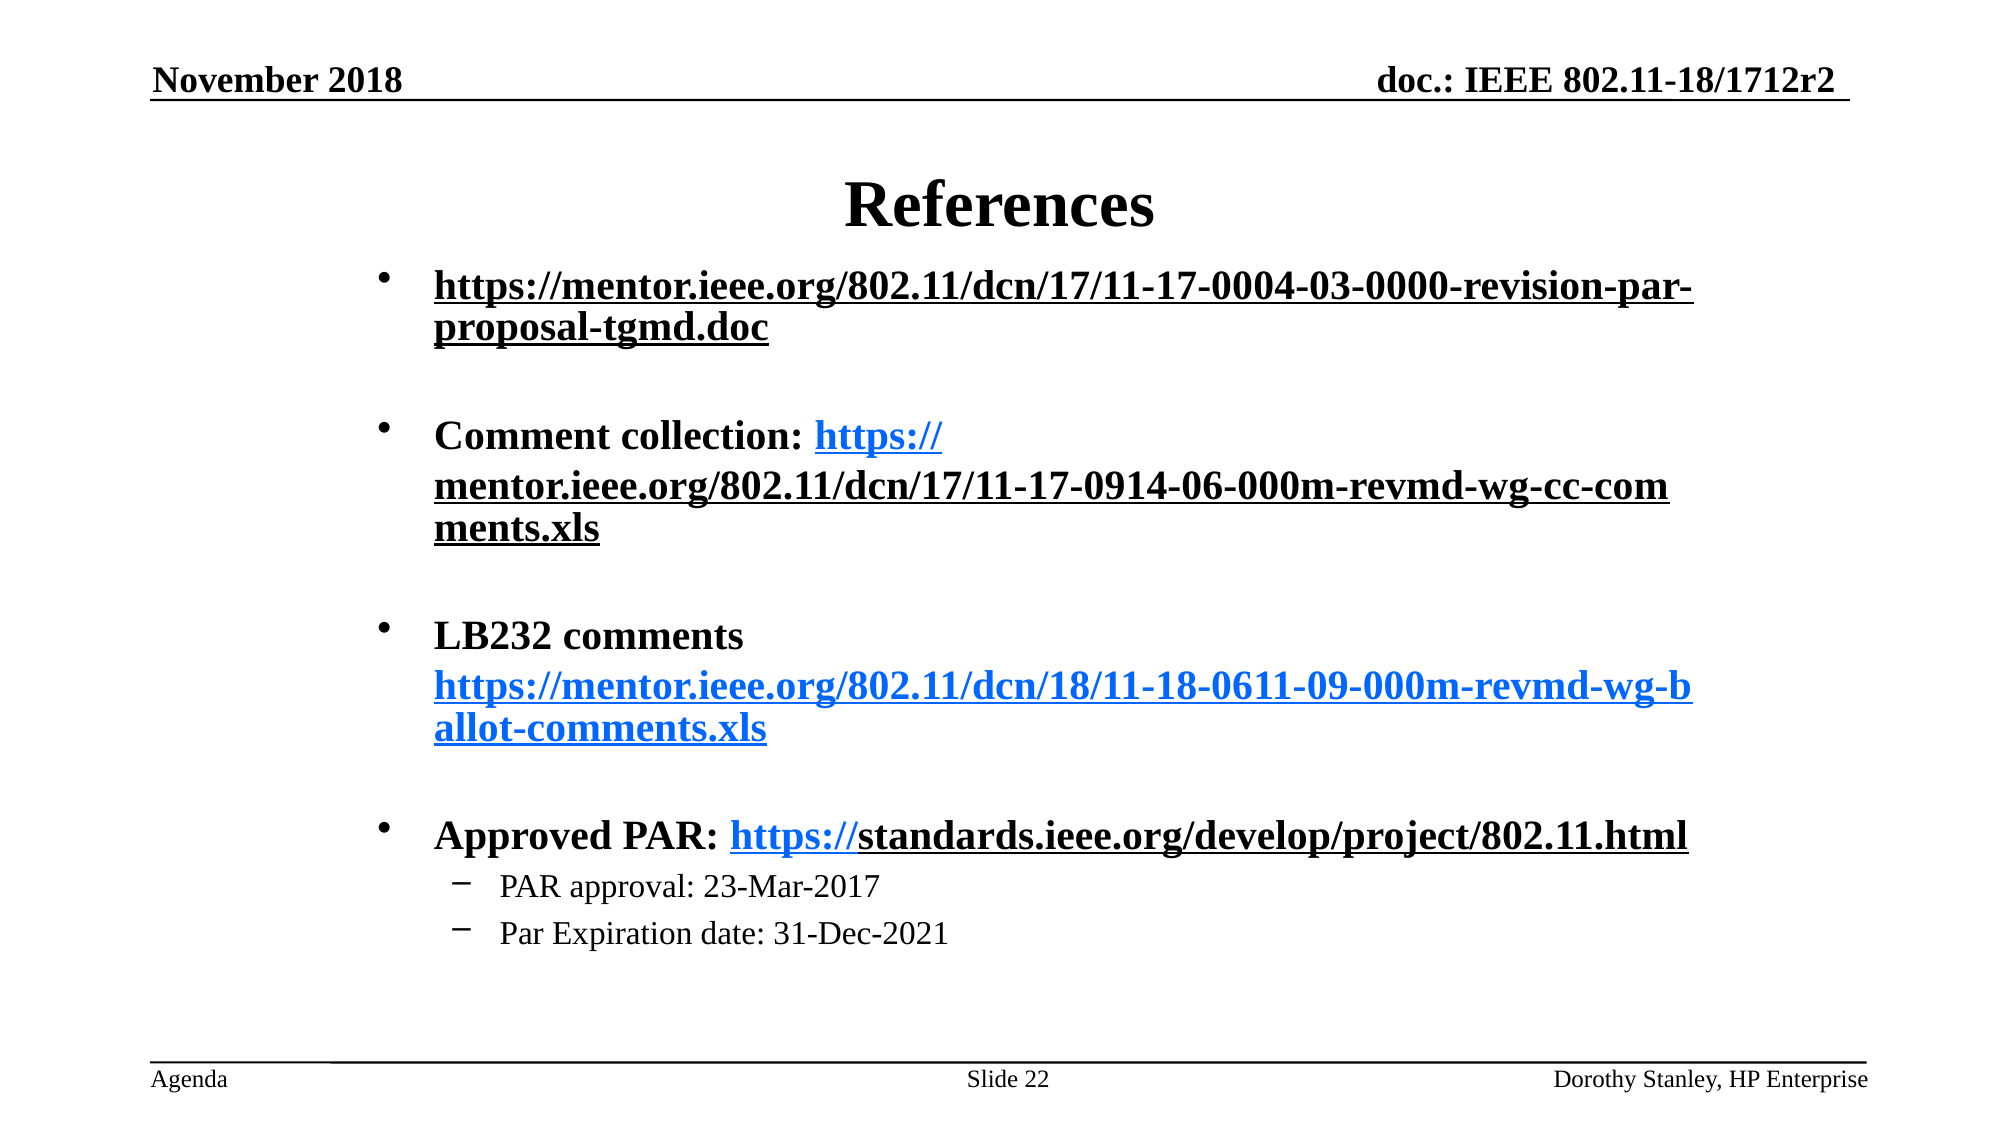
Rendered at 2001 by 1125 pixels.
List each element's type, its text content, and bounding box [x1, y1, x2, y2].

title References [150, 112, 1850, 288]
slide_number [152, 54, 567, 100]
list https://mentor.ieee.org/802.11/dcn/17/11-17-0004-03-0000-revision-par-proposal-tgmd.doc Comment collection: https://mentor.ieee.org/802.11/dcn/17/11-17-0914-06-000m-revmd-wg-cc-comments.xls LB232 comments https://mentor.ieee.org/802.11/dcn/18/11-18-0611-09-000m-revmd-wg-ballot-comments.xls Approved PAR: https://standards.ieee.org/develop/project/802.11.html PAR approval: 23-Mar-2017 Par Expiration date: 31-Dec-2021 [362, 249, 1713, 925]
footer Dorothy Stanley, HP Enterprise [1549, 1062, 1869, 1093]
slide_number Slide 22 [966, 1062, 1051, 1093]
